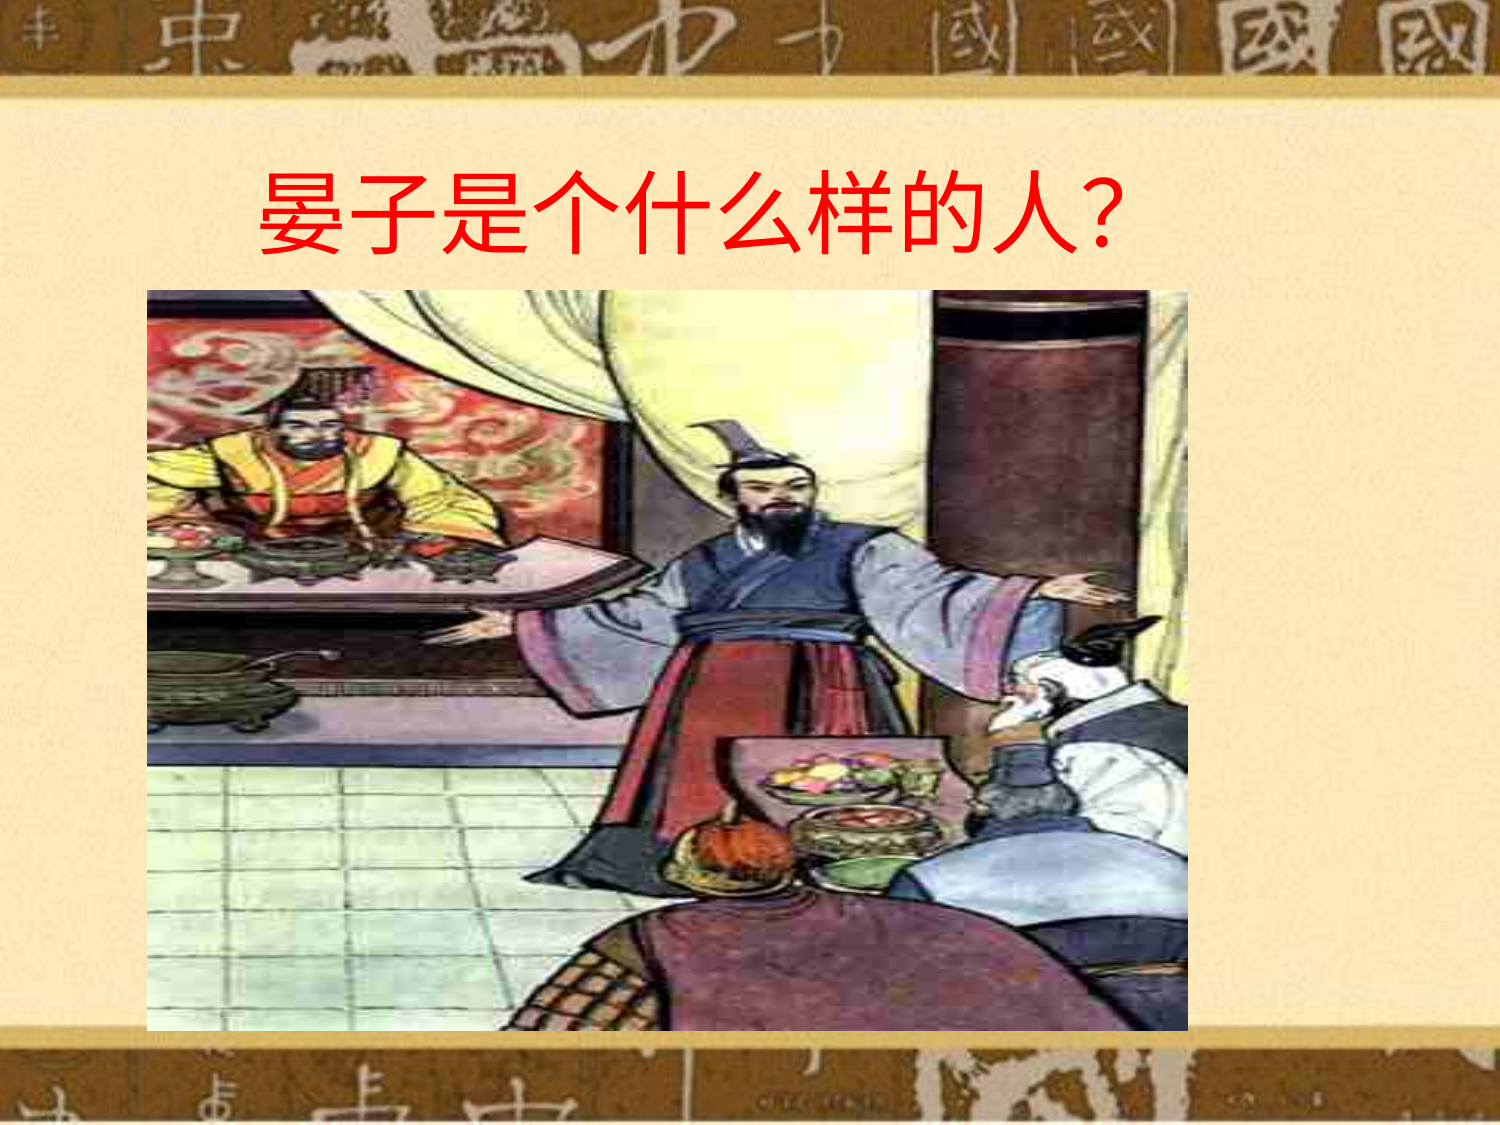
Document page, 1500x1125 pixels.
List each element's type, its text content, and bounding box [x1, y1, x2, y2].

picture [0, 0, 1500, 1125]
text_box 晏子是个什么样的人？ [218, 148, 1211, 274]
